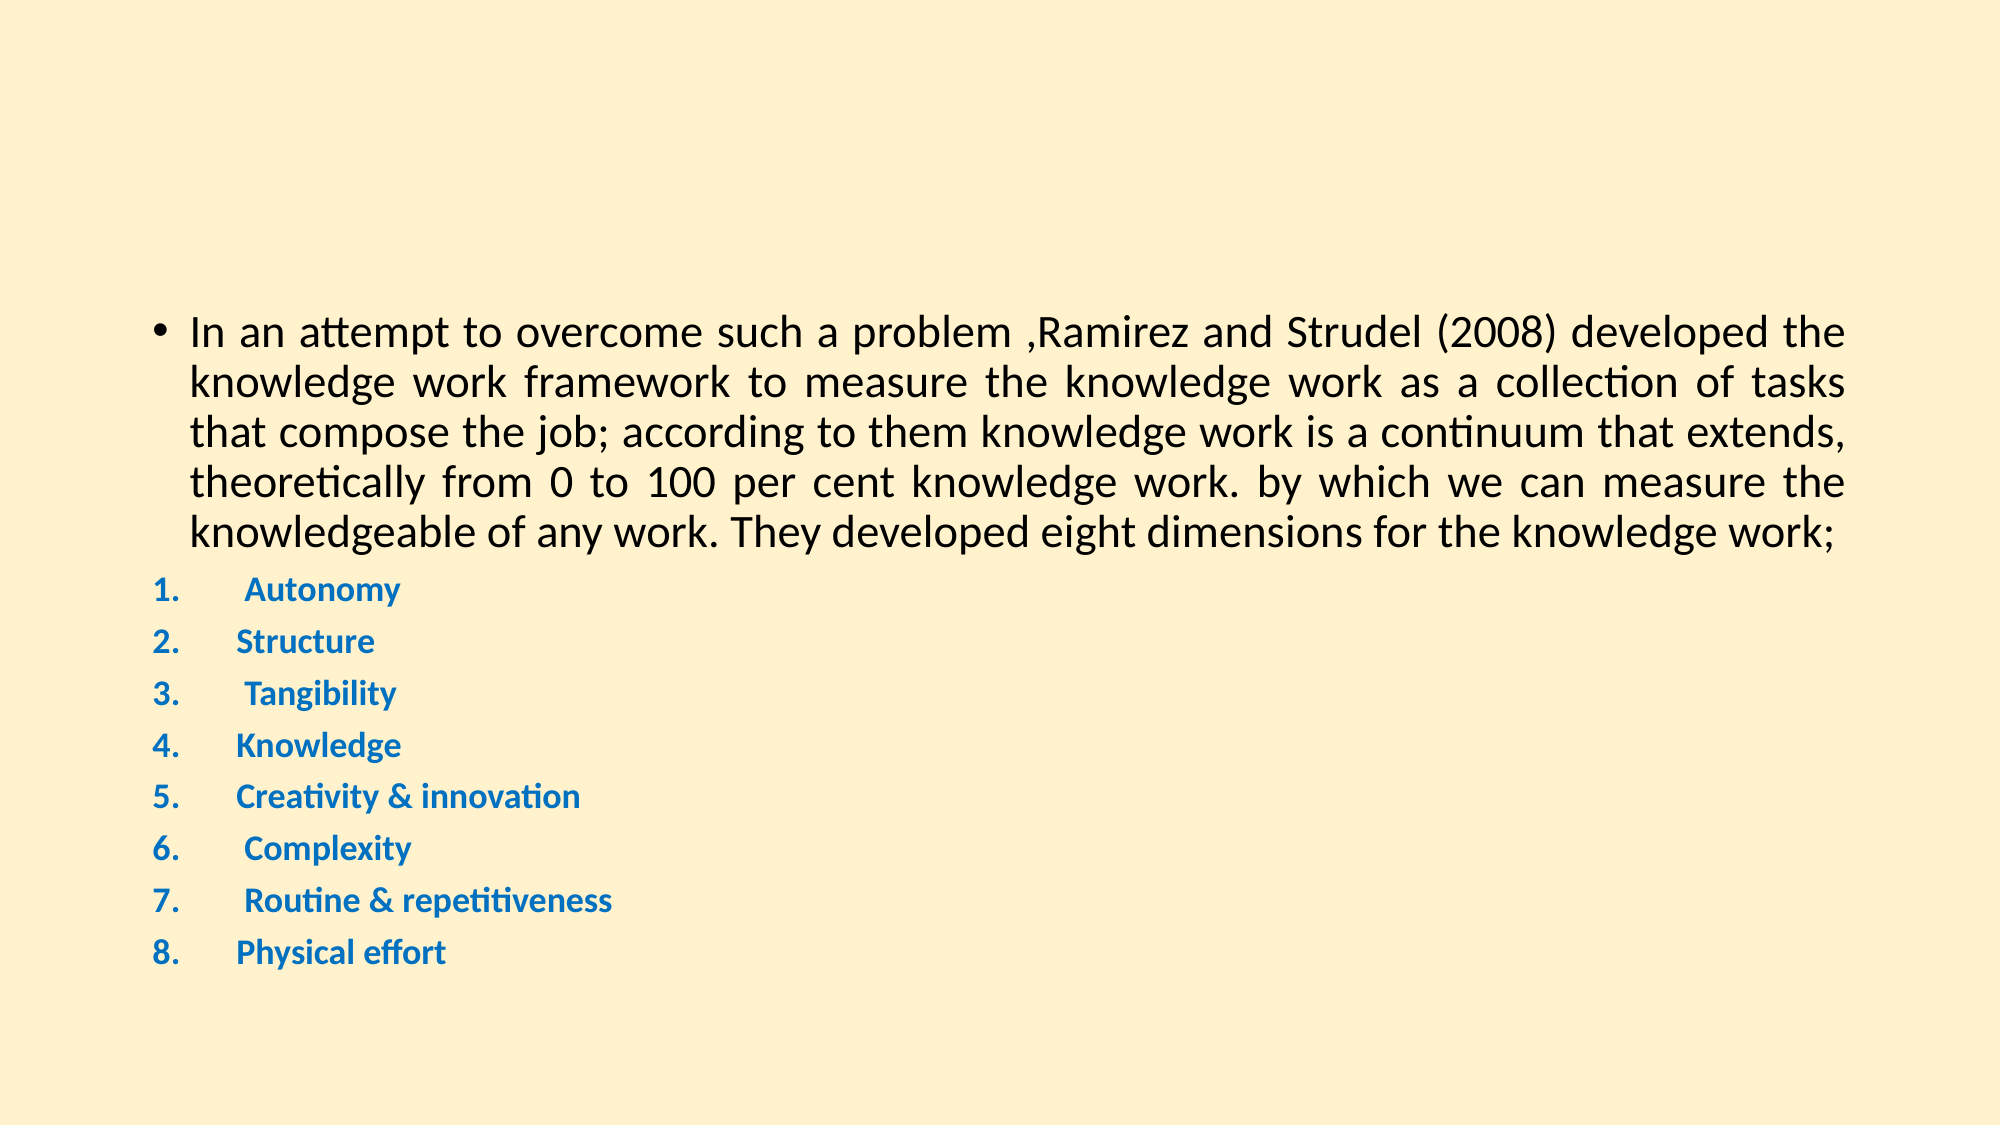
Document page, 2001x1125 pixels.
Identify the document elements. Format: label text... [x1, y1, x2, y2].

list In an attempt to overcome such a problem ,Ramirez and Strudel (2008) developed the knowledge work framework to measure the knowledge work as a collection of tasks that compose the job; according to them knowledge work is a continuum that extends, theoretically from 0 to 100 per cent knowledge work. by which we can measure the knowledgeable of any work. They developed eight dimensions for the knowledge work; Autonomy Structure Tangibility Knowledge Creativity & innovation Complexity Routine & repetitiveness Physical effort [137, 299, 1863, 1014]
